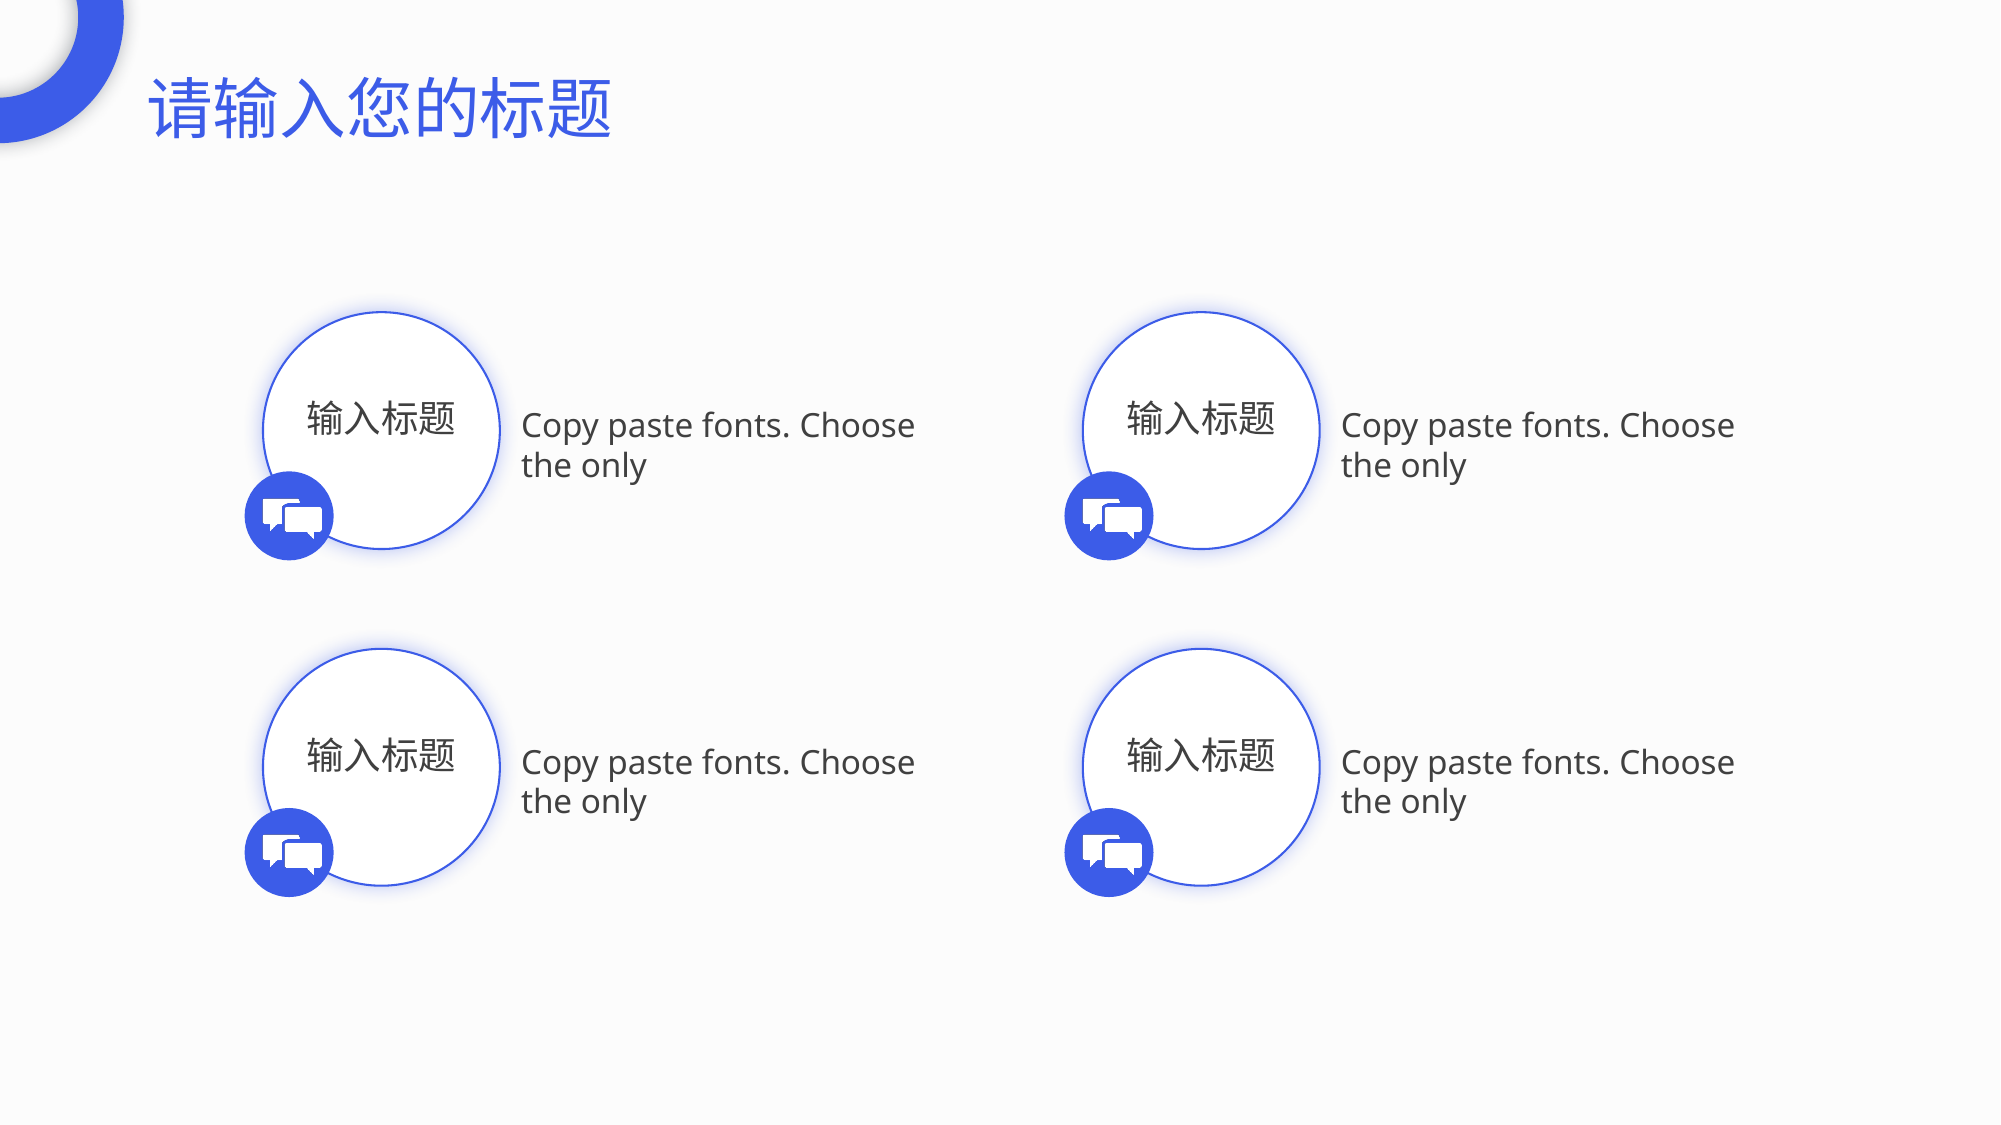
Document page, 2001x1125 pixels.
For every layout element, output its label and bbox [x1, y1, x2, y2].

text_box [1064, 648, 1776, 898]
text_box [1064, 312, 1776, 561]
text_box [244, 648, 956, 898]
text_box [0, 0, 825, 156]
text_box [244, 312, 956, 561]
